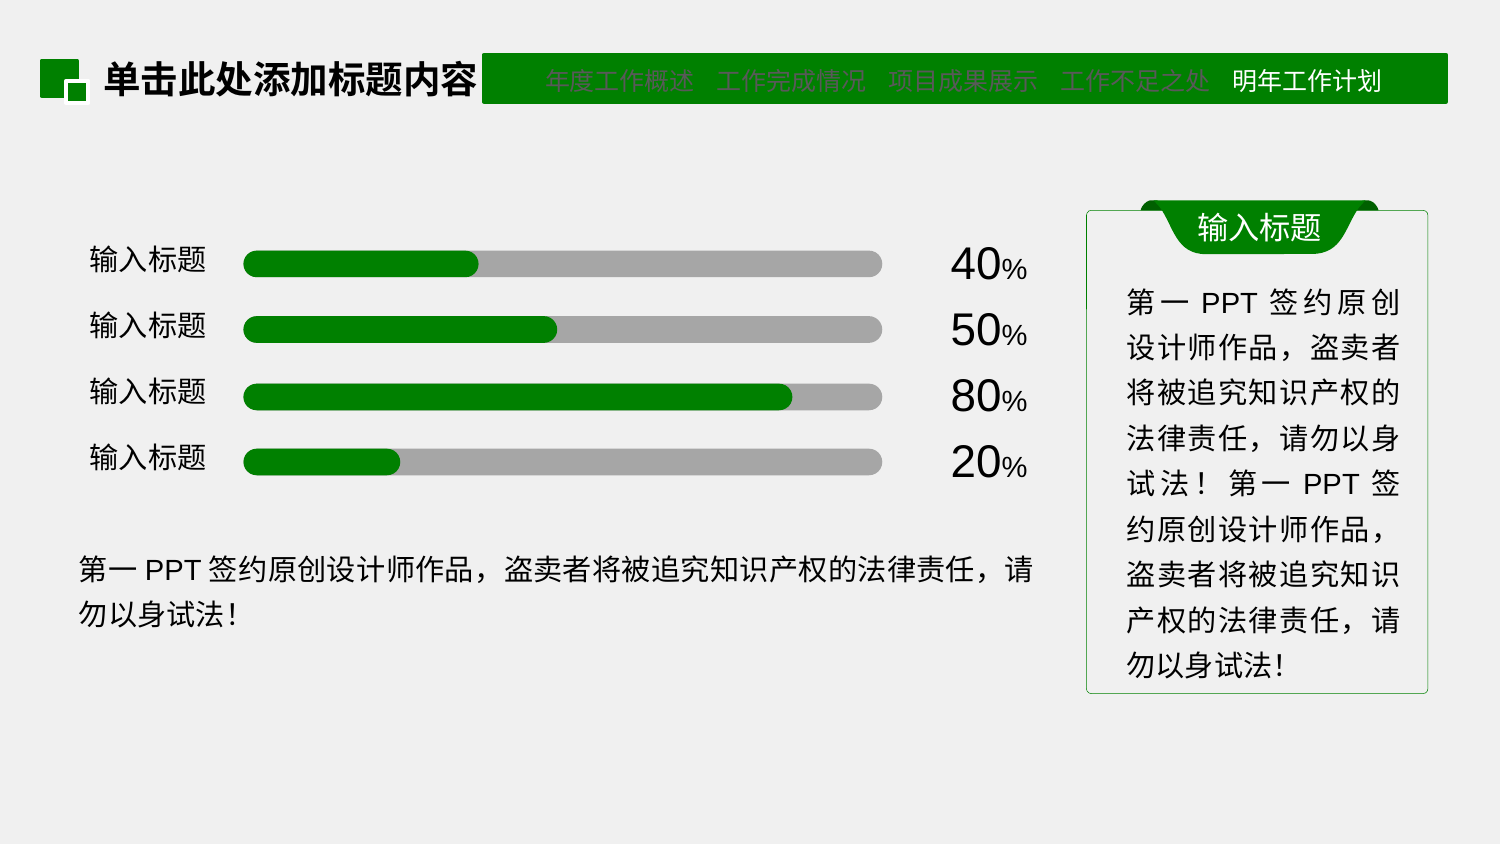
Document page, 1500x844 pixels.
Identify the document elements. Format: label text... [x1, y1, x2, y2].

text_box 单击此处添加标题内容 [88, 48, 680, 108]
text_box 20% [950, 437, 1069, 481]
text_box 输入标题 [70, 434, 221, 480]
text_box 第一PPT签约原创设计师作品，盗卖者将被追究知识产权的法律责任，请勿以身试法！ [65, 534, 1049, 690]
text_box 50% [950, 305, 1069, 349]
text_box 第一PPT签约原创设计师作品，盗卖者将被追究知识产权的法律责任，请勿以身试法！第一PPT签约原创设计师作品，盗卖者将被追究知识产权的法律责任，请勿以身试法！ [1113, 266, 1414, 676]
text_box 40% [950, 239, 1069, 283]
text_box [1085, 209, 1429, 695]
text_box 输入标题 [1151, 198, 1368, 257]
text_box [243, 250, 793, 476]
text_box [1359, 198, 1381, 213]
text_box 80% [950, 371, 1069, 415]
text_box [793, 250, 883, 476]
text_box [1138, 198, 1160, 213]
text_box 输入标题 [70, 302, 221, 348]
text_box 输入标题 [70, 236, 221, 282]
text_box 输入标题 [70, 368, 221, 414]
